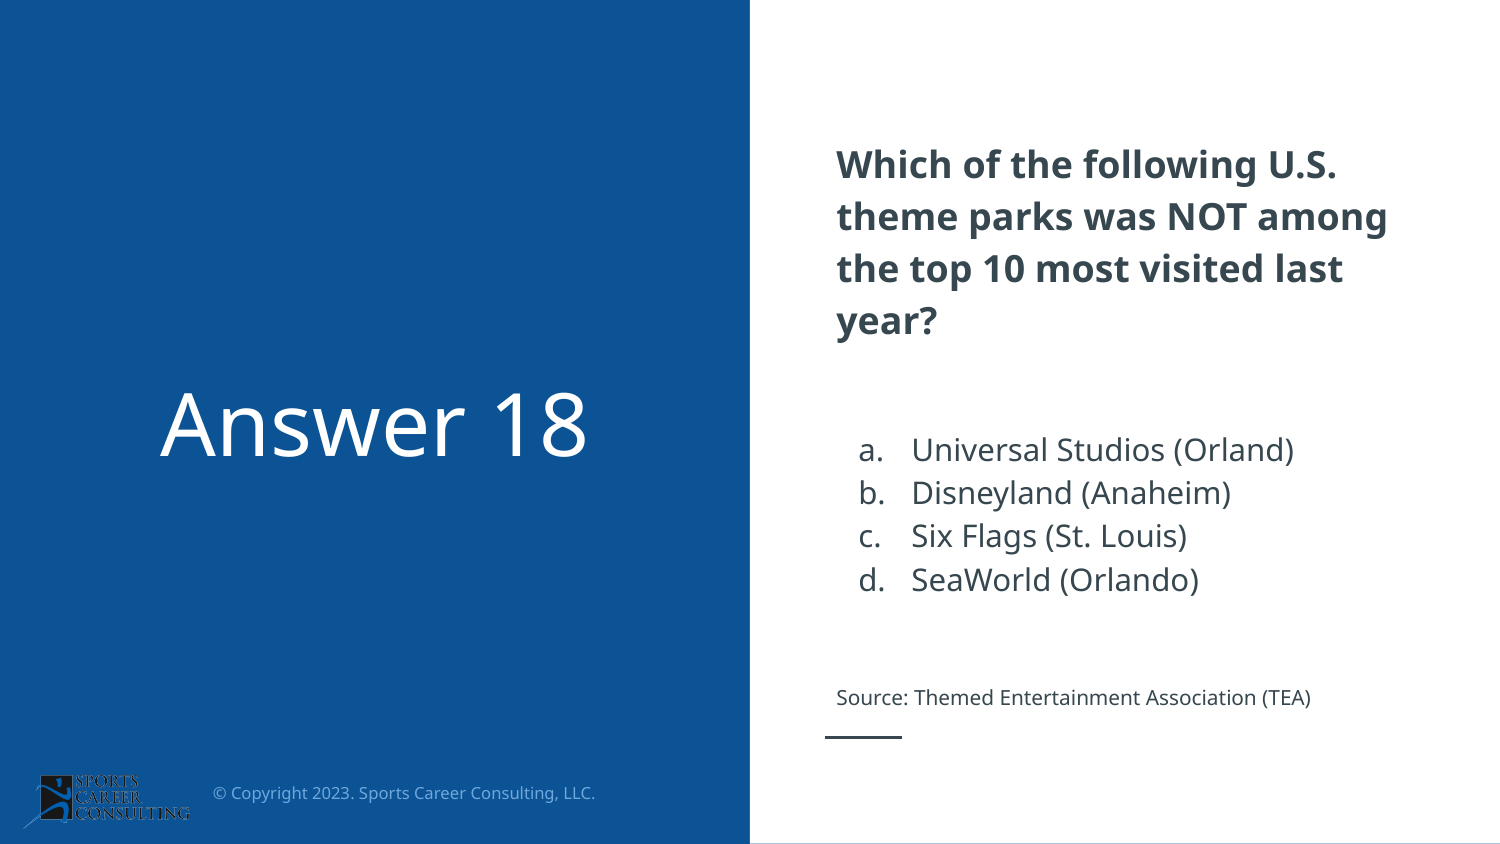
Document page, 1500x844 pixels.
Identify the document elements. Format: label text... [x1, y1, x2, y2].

title Answer 18 [43, 298, 708, 546]
list Which of the following U.S. theme parks was NOT among the top 10 most visited last year? Universal Studios (Orland) Disneyland (Anaheim) Six Flags (St. Louis) SeaWorld (Orlando) Source: Themed Entertainment Association (TEA) [821, 118, 1466, 725]
picture [22, 774, 190, 829]
text_box © Copyright 2023. Sports Career Consulting, LLC. [197, 767, 750, 838]
